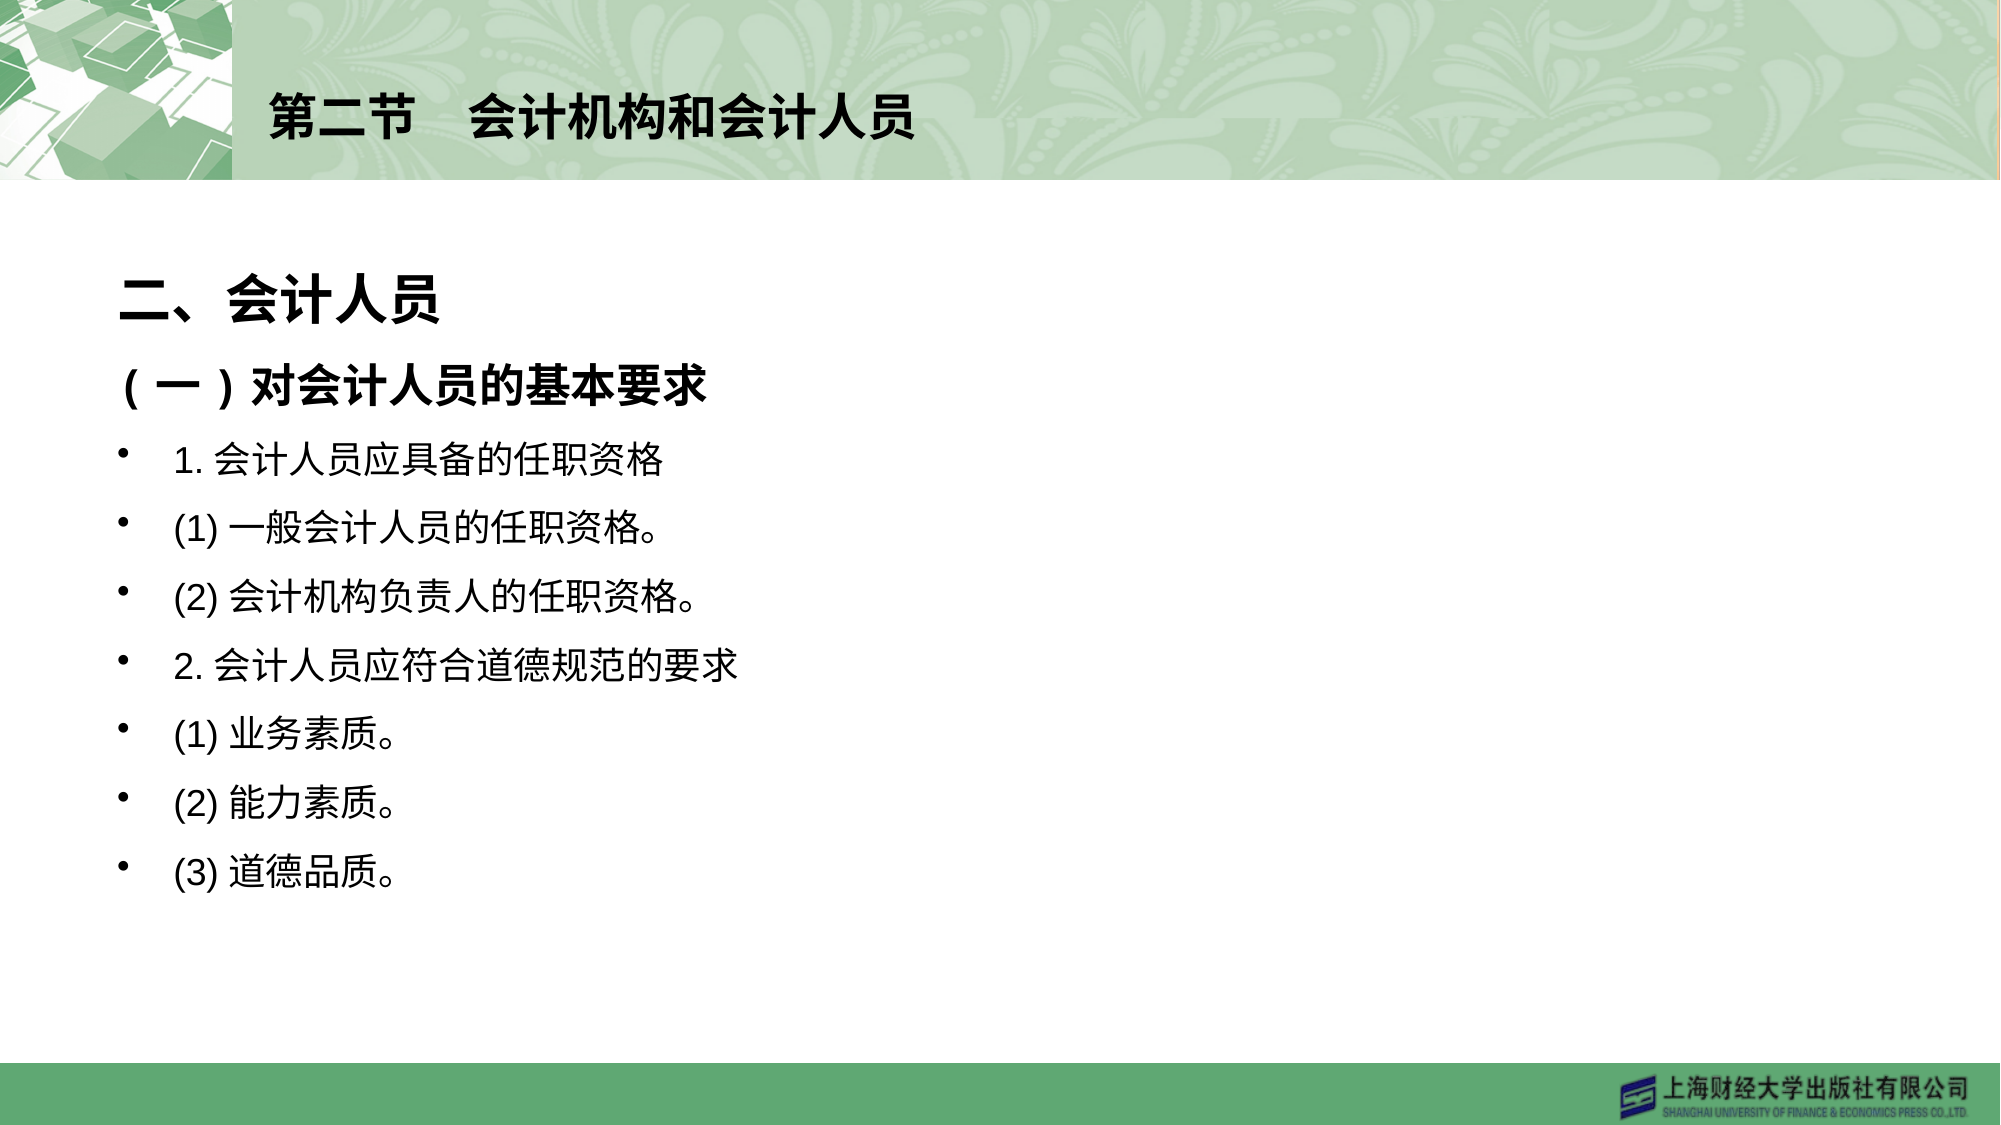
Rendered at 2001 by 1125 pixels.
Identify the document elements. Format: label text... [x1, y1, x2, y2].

picture [0, 0, 2001, 1125]
list 二、会计人员 (一)对会计人员的基本要求 1.会计人员应具备的任职资格 (1)一般会计人员的任职资格。 (2)会计机构负责人的任职资格。 2.会计人员应符合道德规范的要求 (1)业务素质。 (2)能力素质。 (3)道德品质。 [102, 241, 1898, 1065]
title 第二节 会计机构和会计人员 [252, 64, 1609, 168]
